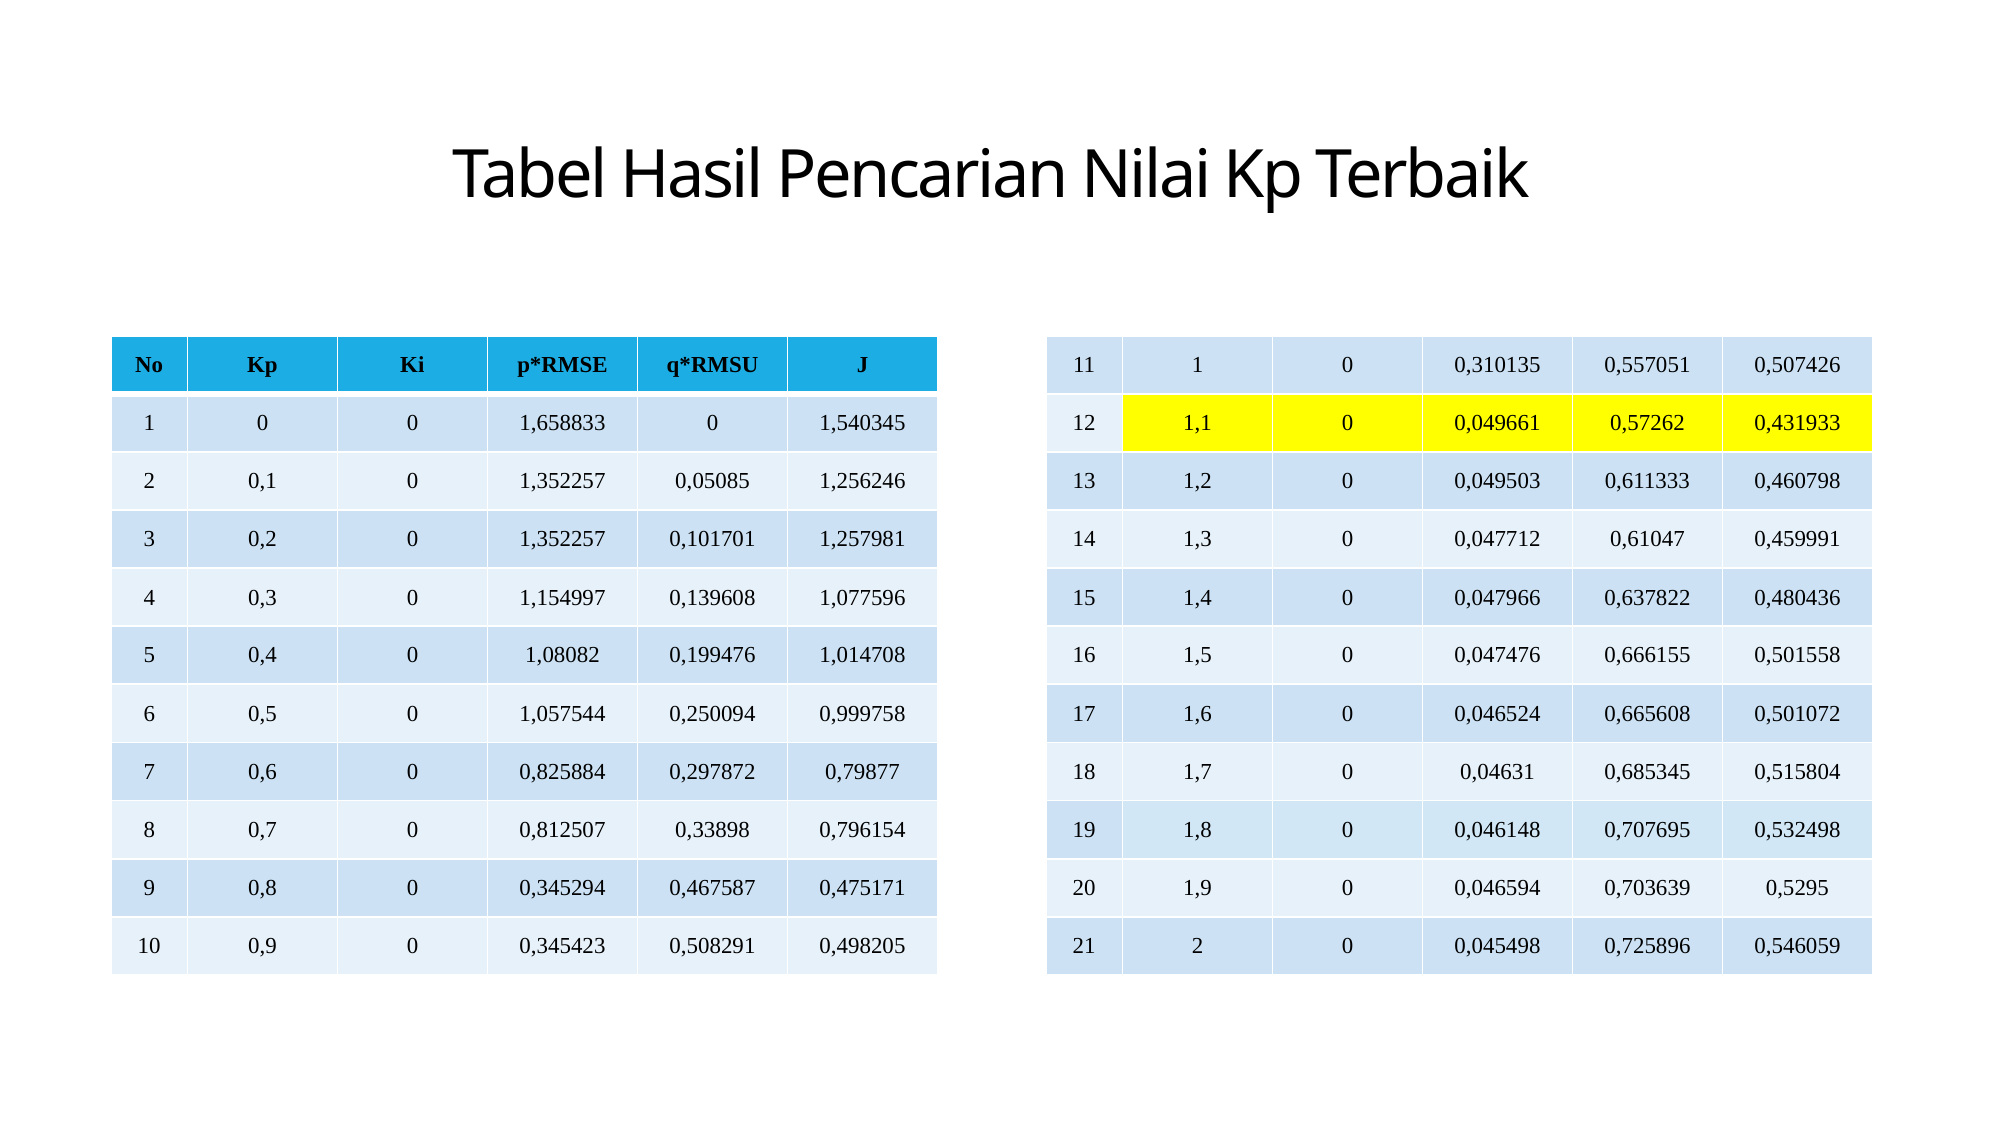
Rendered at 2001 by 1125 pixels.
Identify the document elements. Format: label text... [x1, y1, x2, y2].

table_cell 0 [338, 453, 487, 509]
table_cell 1,6 [1123, 685, 1272, 742]
table_cell 0 [338, 918, 487, 974]
table_cell 0,685345 [1573, 743, 1722, 800]
table_cell 0,250094 [638, 685, 787, 742]
table_header q*RMSU [638, 337, 787, 391]
table_header J [788, 337, 937, 391]
table_cell 0 [1273, 395, 1422, 451]
table_cell 5 [112, 627, 187, 683]
table_header Ki [338, 337, 487, 391]
table_header Kp [188, 337, 337, 391]
table_cell 1,154997 [488, 569, 637, 625]
table_cell 0,3 [188, 569, 337, 625]
table_cell 0 [1273, 743, 1422, 800]
table_cell 0,9 [188, 918, 337, 974]
table_cell 10 [112, 918, 187, 974]
table_cell 0,460798 [1723, 453, 1872, 509]
table_cell 0,459991 [1723, 511, 1872, 567]
table_cell 0,501558 [1723, 627, 1872, 683]
table_cell 0,796154 [788, 801, 937, 858]
table_cell 0,480436 [1723, 569, 1872, 625]
table_cell 15 [1047, 569, 1122, 625]
table_cell 0,467587 [638, 860, 787, 916]
table_cell 0 [1273, 511, 1422, 567]
table_cell 0 [1273, 453, 1422, 509]
table_cell 0,049661 [1423, 395, 1572, 451]
table_cell 0,046594 [1423, 860, 1572, 916]
table_cell 1,256246 [788, 453, 937, 509]
table_cell 0 [338, 743, 487, 800]
table_cell 12 [1047, 395, 1122, 451]
table_cell 0 [1273, 685, 1422, 742]
table_cell 1 [112, 397, 187, 451]
table_cell 0 [1273, 801, 1422, 858]
table_cell 0,297872 [638, 743, 787, 800]
table_cell 0,79877 [788, 743, 937, 800]
table_cell 19 [1047, 801, 1122, 858]
table_cell 0,049503 [1423, 453, 1572, 509]
table_cell 16 [1047, 627, 1122, 683]
table_cell 1,9 [1123, 860, 1272, 916]
table_cell 18 [1047, 743, 1122, 800]
table_cell 0 [188, 397, 337, 451]
table_cell 0 [338, 801, 487, 858]
table_cell 1,7 [1123, 743, 1272, 800]
table_cell 0,546059 [1723, 918, 1872, 974]
table_cell 21 [1047, 918, 1122, 974]
table_cell 0,045498 [1423, 918, 1572, 974]
table_cell 0 [338, 860, 487, 916]
table_cell 0,825884 [488, 743, 637, 800]
table_cell 0,61047 [1573, 511, 1722, 567]
table_cell 1,8 [1123, 801, 1272, 858]
table_header 11 [1047, 337, 1122, 393]
table_cell 0 [338, 511, 487, 567]
table_cell 0,047476 [1423, 627, 1572, 683]
table_cell 0,5295 [1723, 860, 1872, 916]
table_cell 0,515804 [1723, 743, 1872, 800]
table_cell 0,2 [188, 511, 337, 567]
table_cell 1,057544 [488, 685, 637, 742]
table_cell 0,047712 [1423, 511, 1572, 567]
table_cell 0,8 [188, 860, 337, 916]
table_cell 0,33898 [638, 801, 787, 858]
table_cell 1,08082 [488, 627, 637, 683]
table_header 1 [1123, 337, 1272, 393]
table_cell 0,139608 [638, 569, 787, 625]
table_cell 7 [112, 743, 187, 800]
table_cell 0,501072 [1723, 685, 1872, 742]
table_cell 0,703639 [1573, 860, 1722, 916]
table_cell 4 [112, 569, 187, 625]
table_cell 0,101701 [638, 511, 787, 567]
table_cell 0 [1273, 918, 1422, 974]
table_cell 6 [112, 685, 187, 742]
table_cell 0,345423 [488, 918, 637, 974]
table_cell 0,665608 [1573, 685, 1722, 742]
table_cell 1,077596 [788, 569, 937, 625]
table_cell 0,475171 [788, 860, 937, 916]
table_cell 2 [112, 453, 187, 509]
table_cell 0 [338, 685, 487, 742]
table_cell 0,046524 [1423, 685, 1572, 742]
table_cell 0,611333 [1573, 453, 1722, 509]
table_header 0,310135 [1423, 337, 1572, 393]
table_cell 8 [112, 801, 187, 858]
table_cell 0,725896 [1573, 918, 1722, 974]
table_cell 0 [1273, 627, 1422, 683]
table_cell 9 [112, 860, 187, 916]
table_cell 1,352257 [488, 453, 637, 509]
table_cell 0,999758 [788, 685, 937, 742]
title Tabel Hasil Pencarian Nilai Kp Terbaik [107, 117, 1875, 236]
table_cell 0,532498 [1723, 801, 1872, 858]
table_cell 0,04631 [1423, 743, 1572, 800]
table_cell 1,3 [1123, 511, 1272, 567]
table_header No [112, 337, 187, 391]
table_cell 0 [338, 569, 487, 625]
table_cell 0,431933 [1723, 395, 1872, 451]
table_cell 1,2 [1123, 453, 1272, 509]
table_cell 1,257981 [788, 511, 937, 567]
table_cell 1,540345 [788, 397, 937, 451]
table_cell 0,4 [188, 627, 337, 683]
table_cell 0,5 [188, 685, 337, 742]
table_cell 0,1 [188, 453, 337, 509]
table_cell 20 [1047, 860, 1122, 916]
table_cell 0 [1273, 860, 1422, 916]
table_cell 2 [1123, 918, 1272, 974]
table_cell 17 [1047, 685, 1122, 742]
table_cell 1,658833 [488, 397, 637, 451]
table_cell 13 [1047, 453, 1122, 509]
table_cell 1,014708 [788, 627, 937, 683]
table_cell 0,57262 [1573, 395, 1722, 451]
table_cell 0,812507 [488, 801, 637, 858]
table_cell 0 [338, 627, 487, 683]
table_cell 0,637822 [1573, 569, 1722, 625]
table_cell 0,6 [188, 743, 337, 800]
table_cell 0,7 [188, 801, 337, 858]
table_cell 0,345294 [488, 860, 637, 916]
table_cell 1,352257 [488, 511, 637, 567]
table_header p*RMSE [488, 337, 637, 391]
table_cell 0 [638, 397, 787, 451]
table_cell 0,508291 [638, 918, 787, 974]
table_header 0,557051 [1573, 337, 1722, 393]
table_cell 0,05085 [638, 453, 787, 509]
table_cell 0,047966 [1423, 569, 1572, 625]
table_header 0 [1273, 337, 1422, 393]
table_cell 3 [112, 511, 187, 567]
table_cell 0 [338, 397, 487, 451]
table_cell 1,4 [1123, 569, 1272, 625]
table_cell 0,498205 [788, 918, 937, 974]
table_cell 0,199476 [638, 627, 787, 683]
table_header 0,507426 [1723, 337, 1872, 393]
table_cell 1,5 [1123, 627, 1272, 683]
table_cell 0,707695 [1573, 801, 1722, 858]
table_cell 1,1 [1123, 395, 1272, 451]
table_cell 0,666155 [1573, 627, 1722, 683]
table_cell 0,046148 [1423, 801, 1572, 858]
table_cell 14 [1047, 511, 1122, 567]
table_cell 0 [1273, 569, 1422, 625]
